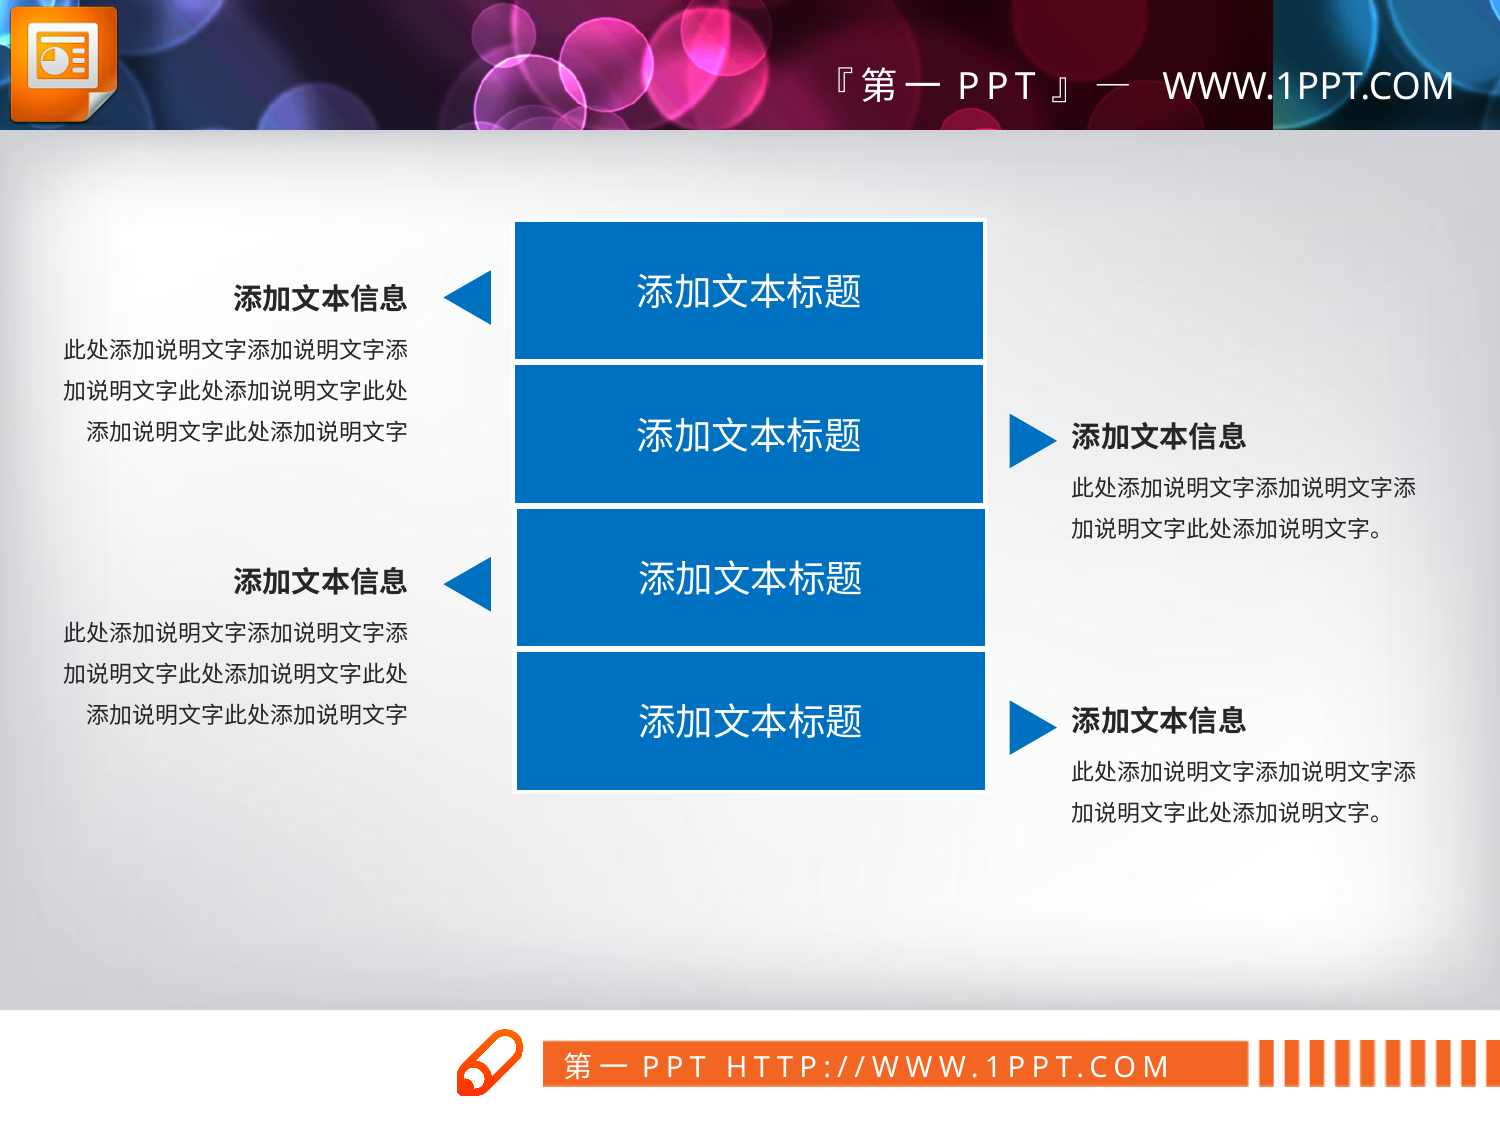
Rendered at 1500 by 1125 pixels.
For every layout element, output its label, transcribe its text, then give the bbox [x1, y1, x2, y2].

text_box [1007, 411, 1057, 471]
text_box [441, 268, 494, 327]
picture [0, 0, 1500, 1012]
text_box 添加文本标题 [511, 361, 987, 507]
text_box 添加文本信息 此处添加说明文字添加说明文字添加说明文字此处添加说明文字此处添加说明文字此处添加说明文字 [29, 556, 424, 736]
text_box [441, 555, 494, 614]
picture [543, 1040, 1500, 1087]
text_box 添加文本标题 [512, 648, 989, 794]
text_box 添加文本信息 此处添加说明文字添加说明文字添加说明文字此处添加说明文字。 [1057, 411, 1452, 591]
text_box 添加文本标题 [511, 218, 987, 361]
text_box 添加文本信息 此处添加说明文字添加说明文字添加说明文字此处添加说明文字此处添加说明文字此处添加说明文字 [29, 272, 424, 452]
text_box 添加文本标题 [512, 505, 989, 648]
text_box 添加文本信息 此处添加说明文字添加说明文字添加说明文字此处添加说明文字。 [1057, 694, 1452, 874]
text_box [1007, 698, 1057, 757]
